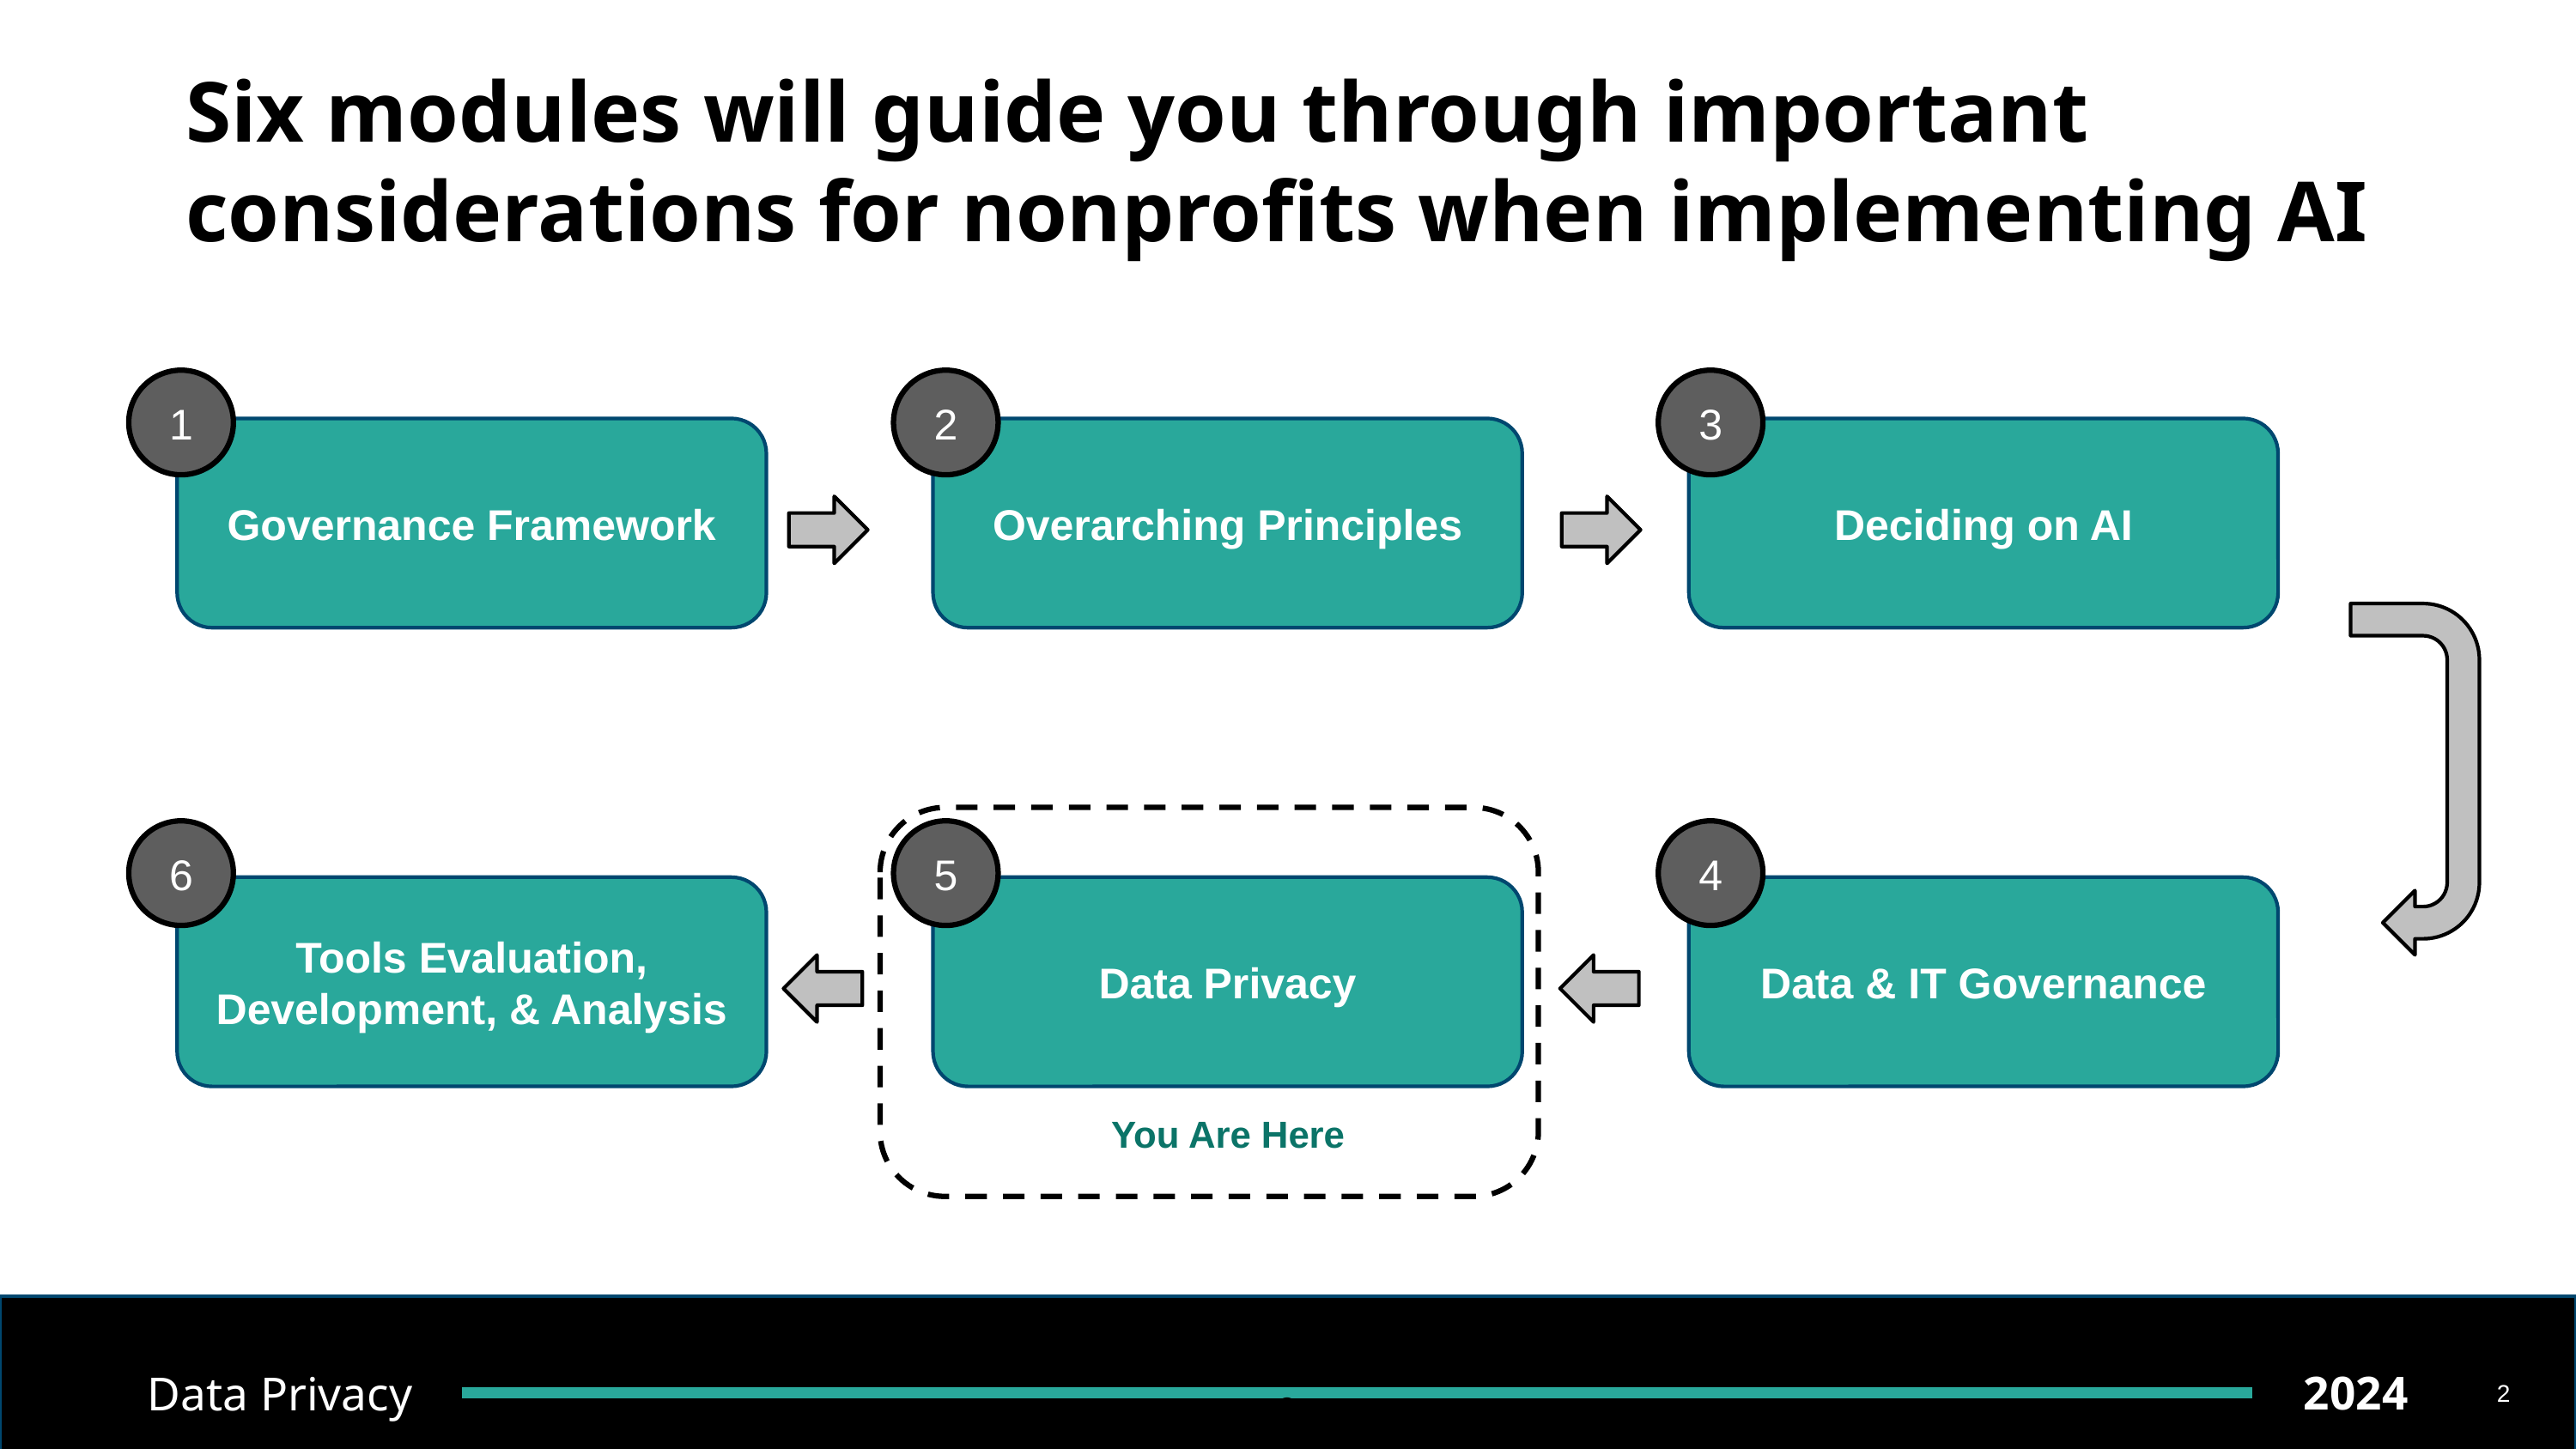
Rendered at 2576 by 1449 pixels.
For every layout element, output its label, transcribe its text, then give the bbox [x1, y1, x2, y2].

slide_number 2 [1263, 1381, 1312, 1435]
text_box 3 [1656, 368, 1765, 477]
text_box [2348, 601, 2482, 957]
text_box Overarching Principles [931, 416, 1524, 630]
text_box 2 [891, 368, 1000, 477]
text_box [781, 953, 865, 1024]
text_box Deciding on AI [1686, 416, 2281, 630]
title Six modules will guide you through important considerations for nonprofits when implementing AI [178, 37, 2398, 279]
text_box You Are Here [1085, 1098, 1370, 1168]
text_box 4 [1656, 819, 1765, 928]
text_box 6 [126, 819, 235, 928]
text_box Tools Evaluation, Development, & Analysis [175, 875, 769, 1088]
text_box [1559, 494, 1643, 566]
text_box 1 [126, 368, 235, 477]
text_box Governance Framework [175, 416, 769, 630]
text_box [878, 805, 1540, 1198]
text_box [787, 494, 870, 566]
text_box [1558, 953, 1641, 1024]
text_box Data & IT Governance [1686, 875, 2281, 1088]
